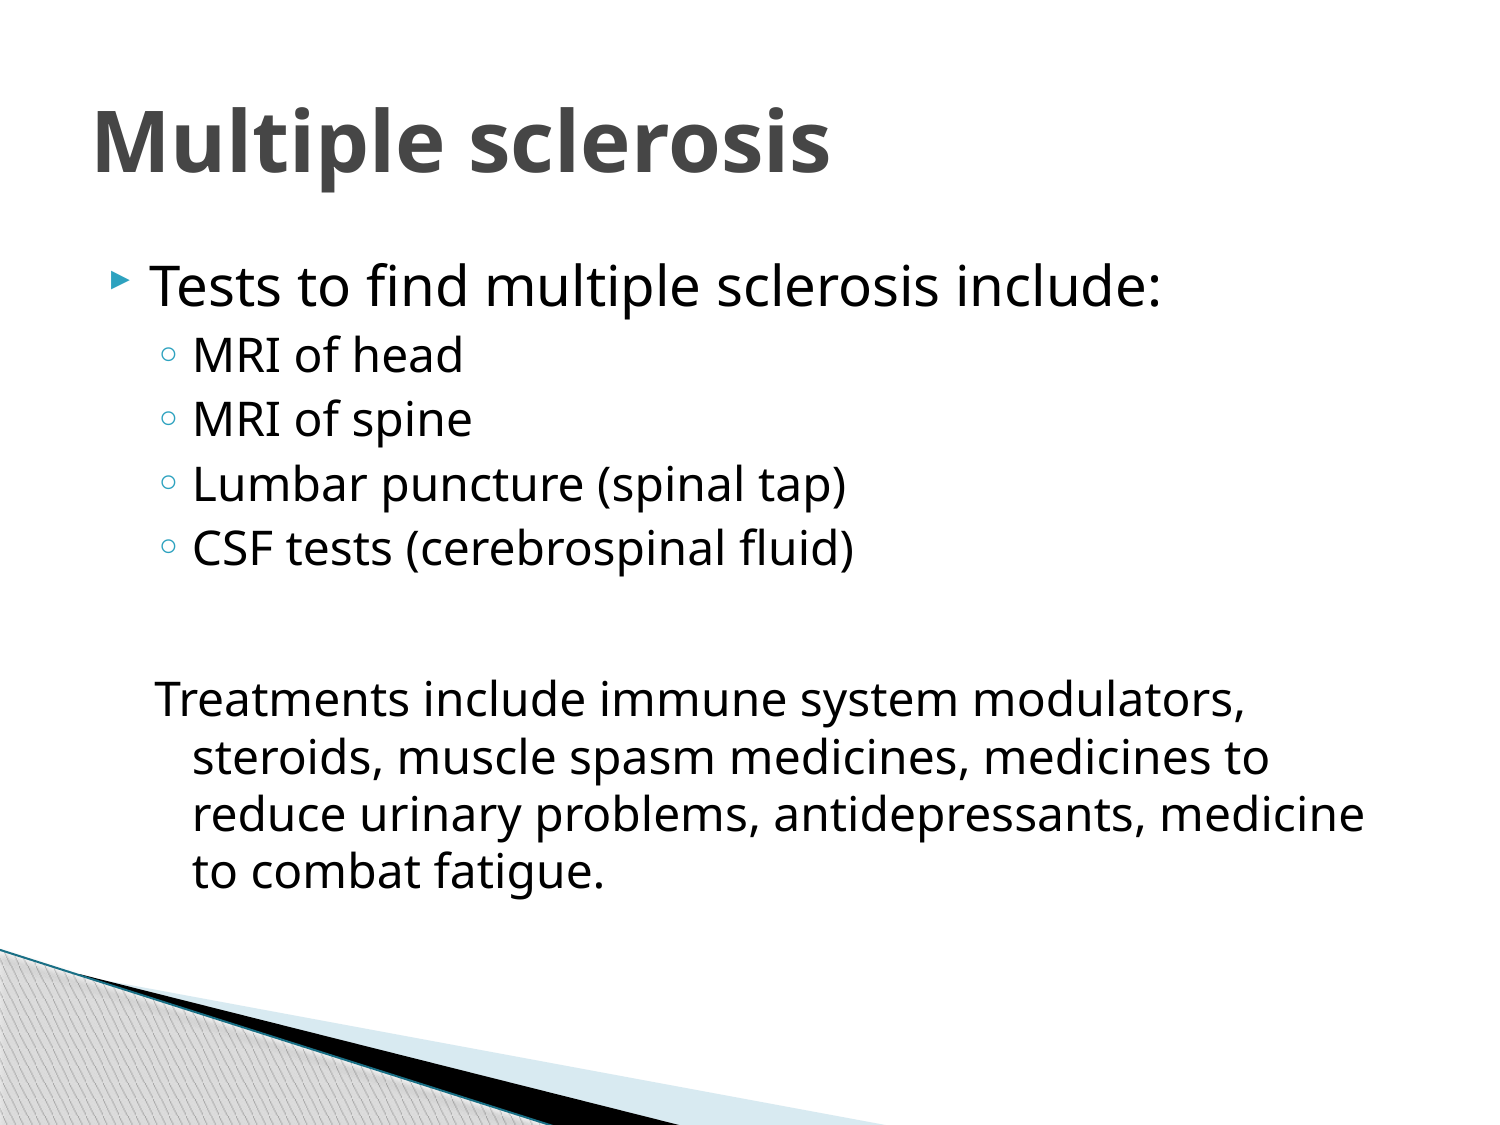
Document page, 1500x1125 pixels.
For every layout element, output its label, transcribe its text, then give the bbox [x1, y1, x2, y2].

list Tests to find multiple sclerosis include: MRI of head MRI of spine Lumbar puncture (spinal tap) CSF tests (cerebrospinal fluid) Treatments include immune system modulators, steroids, muscle spasm medicines, medicines to reduce urinary problems, antidepressants, medicine to combat fatigue. [74, 242, 1426, 986]
title Multiple sclerosis [75, 45, 1425, 233]
